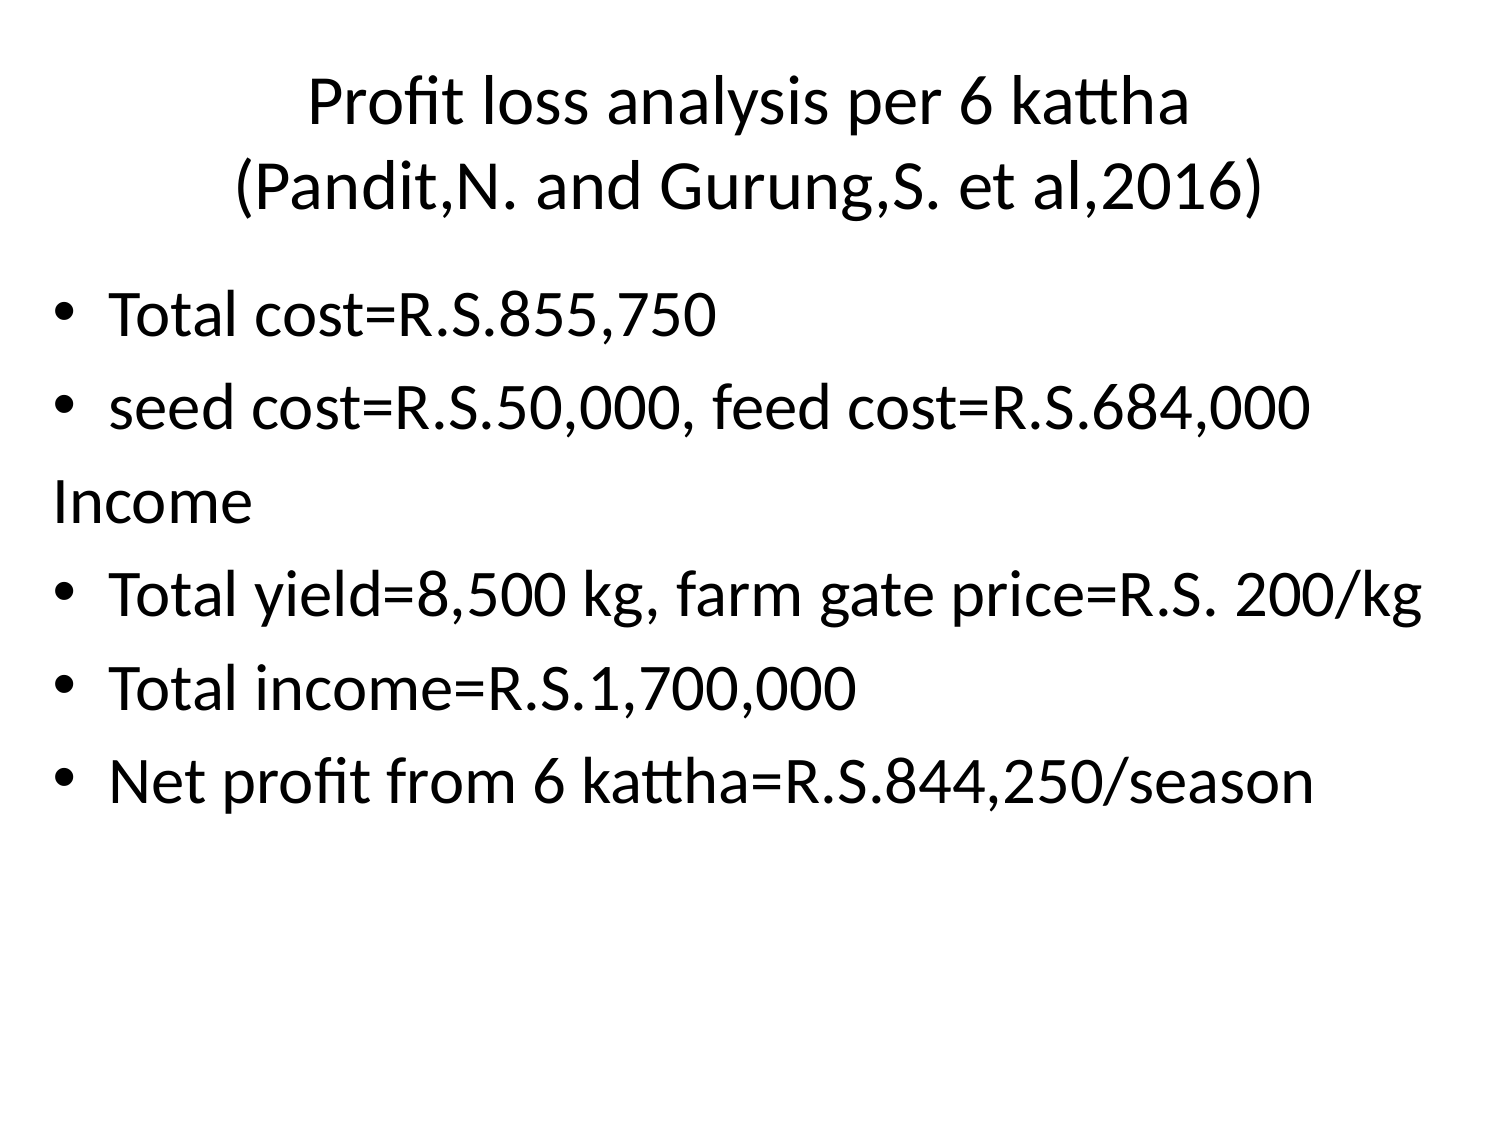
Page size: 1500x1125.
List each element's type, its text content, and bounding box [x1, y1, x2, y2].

title Profit loss analysis per 6 kattha (Pandit,N. and Gurung,S. et al,2016) [75, 45, 1425, 233]
list Total cost=R.S.855,750 seed cost=R.S.50,000, feed cost=R.S.684,000 Income Total yield=8,500 kg, farm gate price=R.S. 200/kg Total income=R.S.1,700,000 Net profit from 6 kattha=R.S.844,250/season [37, 262, 1463, 1005]
